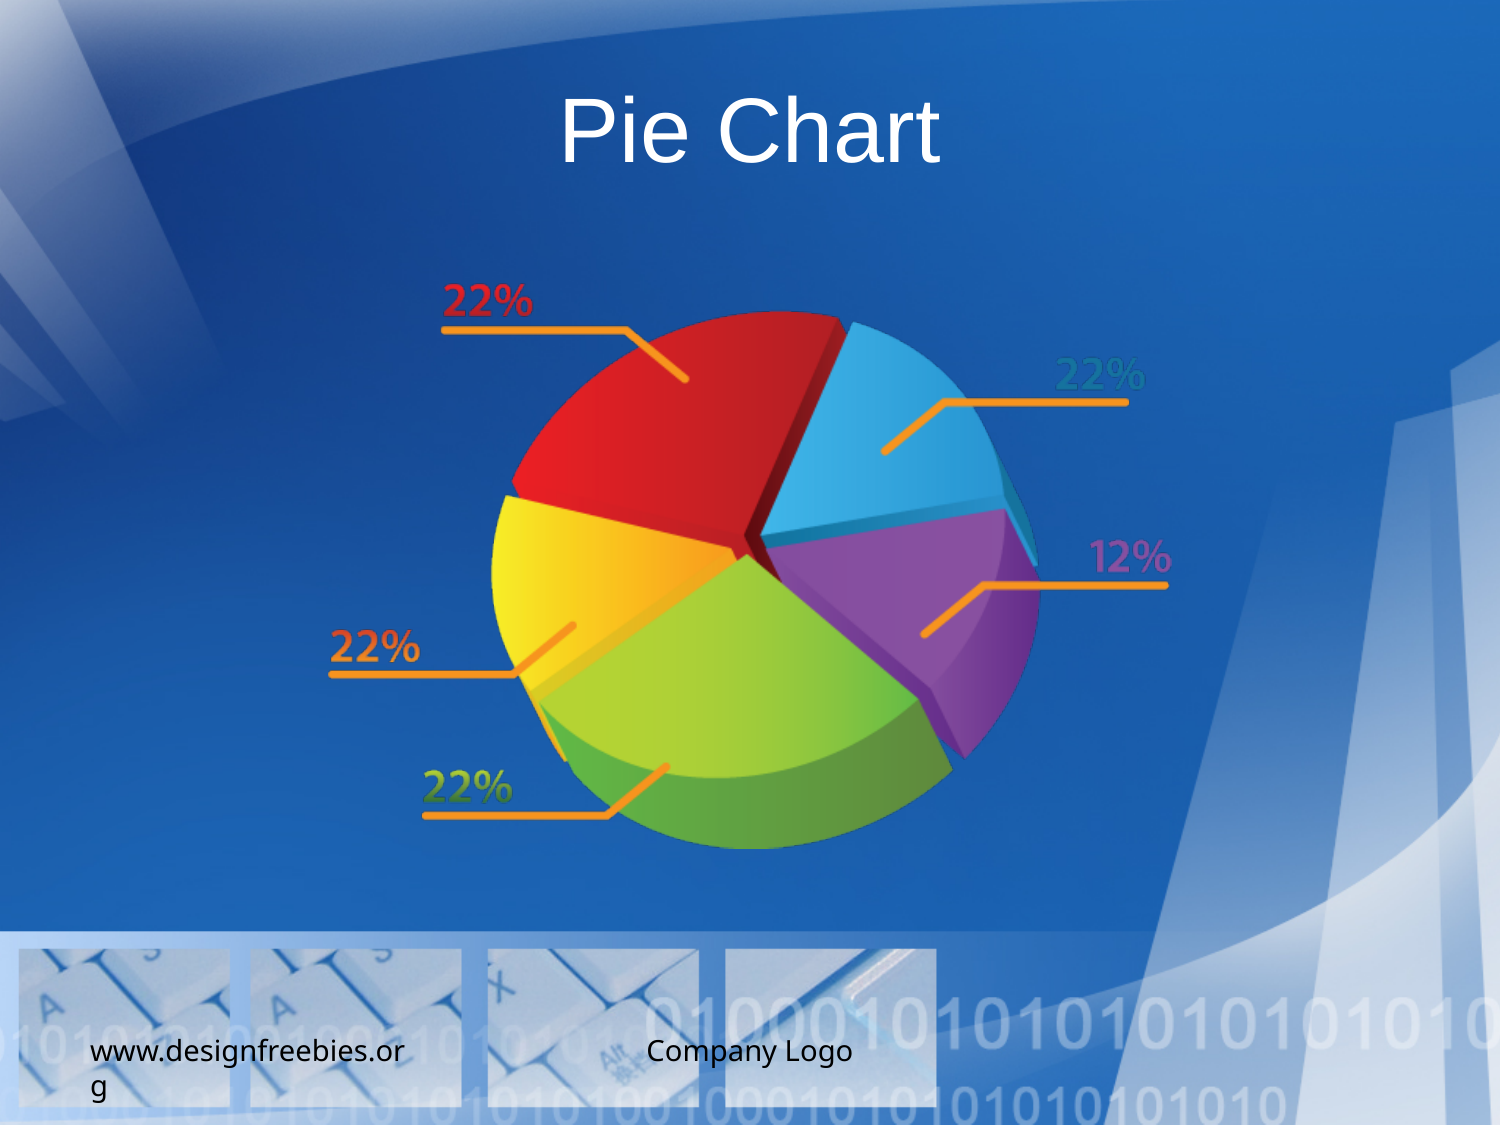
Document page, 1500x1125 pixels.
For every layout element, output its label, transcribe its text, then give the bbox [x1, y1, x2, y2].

picture [0, 0, 1500, 1125]
slide_number www.designfreebies.org [75, 1024, 425, 1103]
footer Company Logo [512, 1024, 988, 1103]
title Pie Chart [75, 32, 1425, 220]
